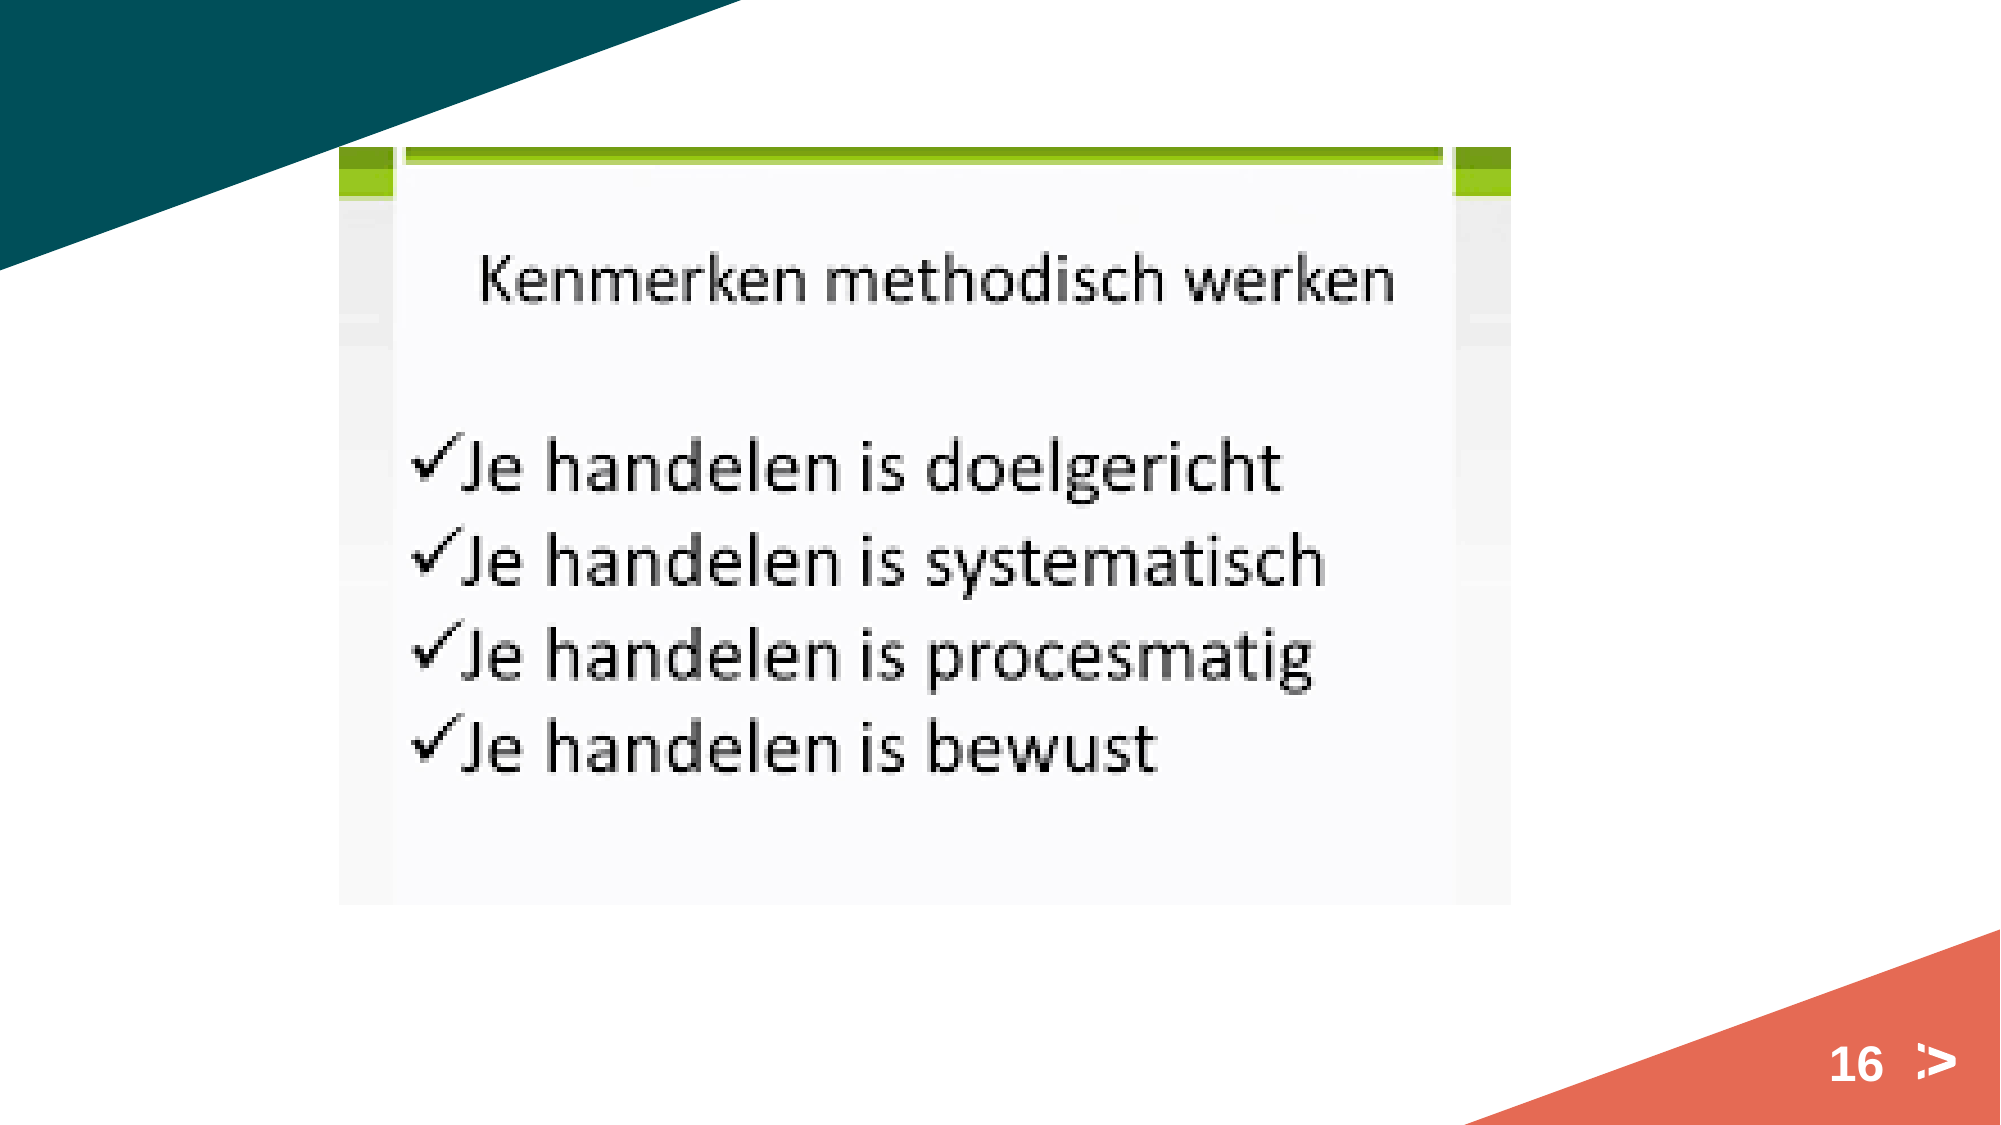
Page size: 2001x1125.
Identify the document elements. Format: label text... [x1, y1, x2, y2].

slide_number 16 [1772, 1030, 1885, 1091]
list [339, 147, 1514, 905]
